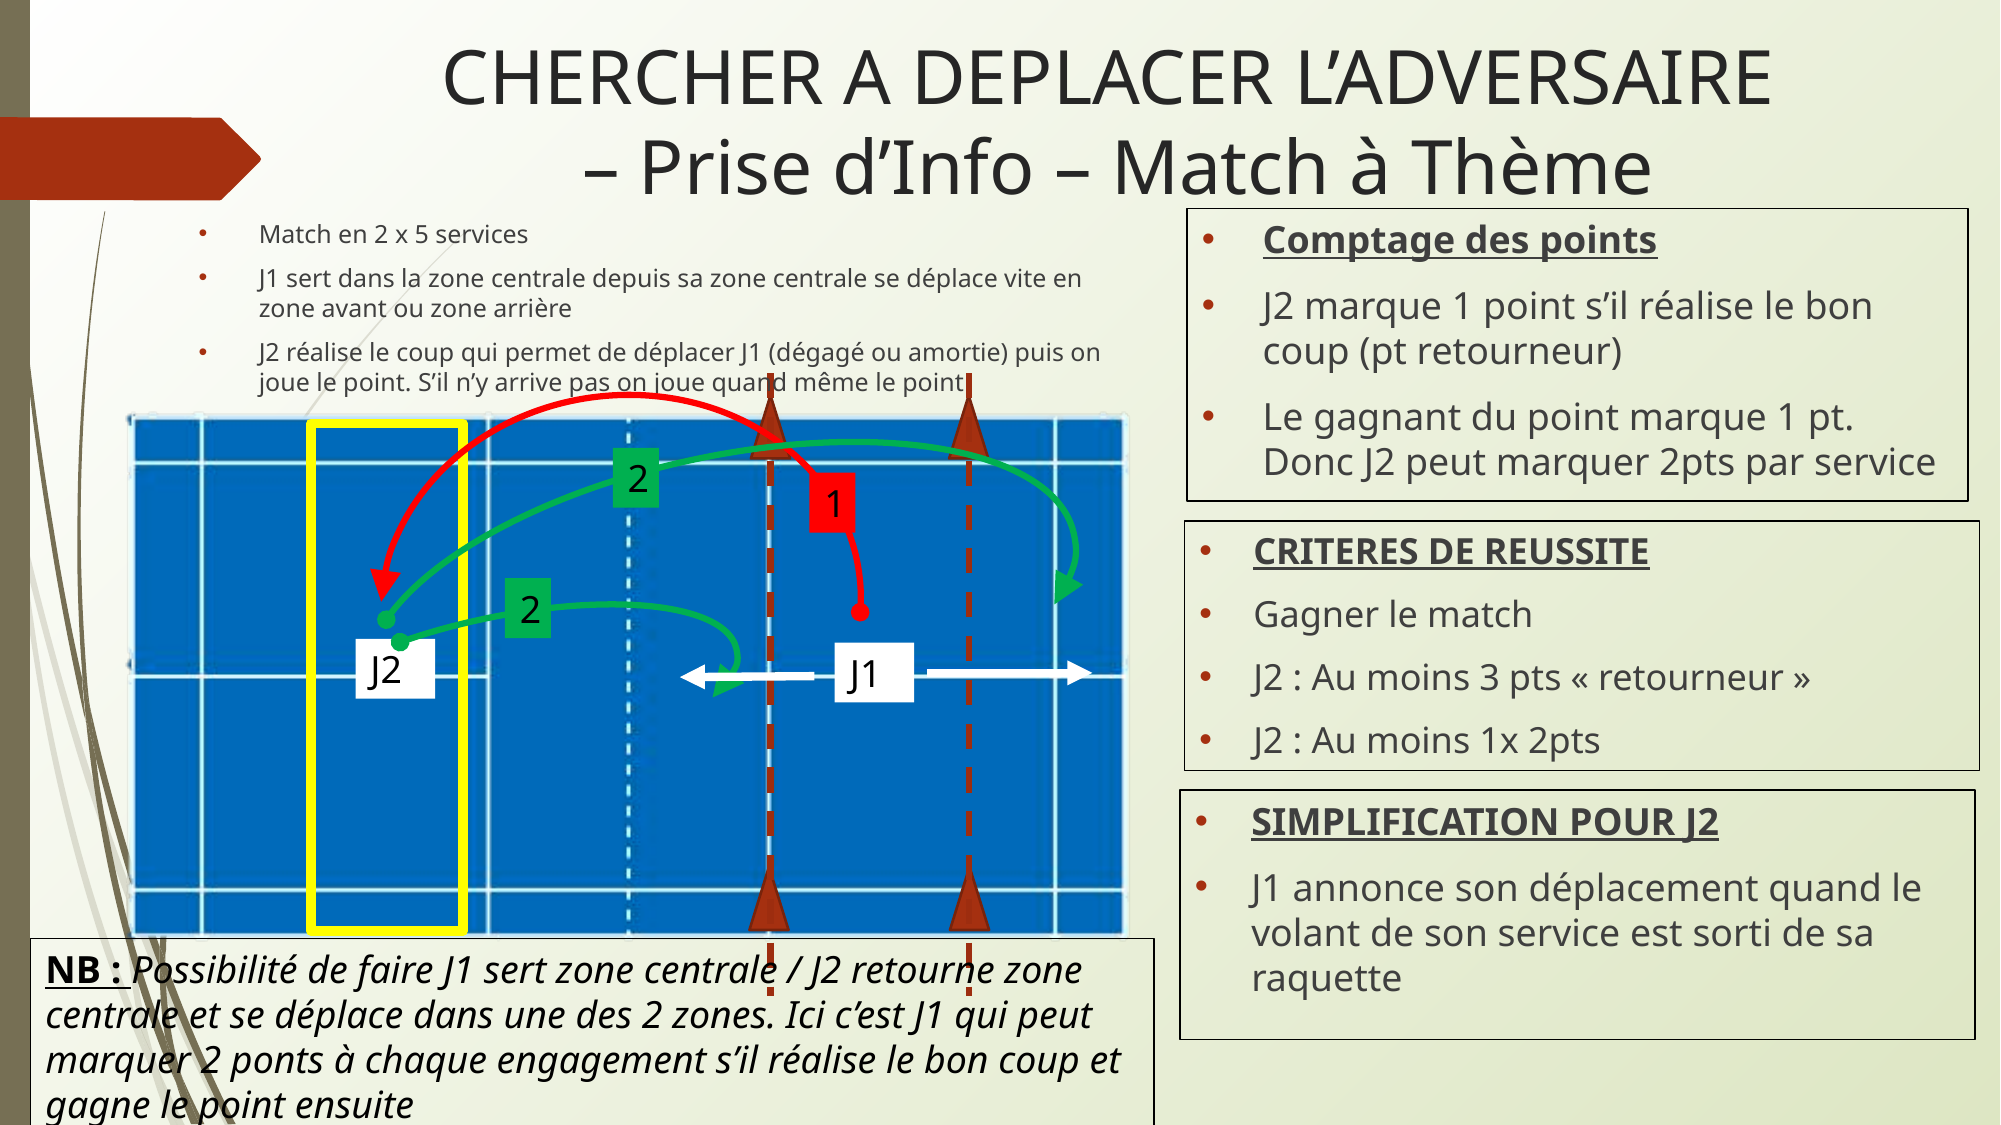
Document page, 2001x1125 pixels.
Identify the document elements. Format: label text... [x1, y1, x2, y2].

text_box NB : Possibilité de faire J1 sert zone centrale / J2 retourne zone centrale et se déplace dans une des 2 zones. Ici c’est J1 qui peut marquer 2 ponts à chaque engagement s’il réalise le bon coup et gagne le point ensuite [30, 1027, 1155, 1125]
list Match en 2 x 5 services J1 sert dans la zone centrale depuis sa zone centrale se déplace vite en zone avant ou zone arrière J2 réalise le coup qui permet de déplacer J1 (dégagé ou amortie) puis on joue le point. S’il n’y arrive pas on joue quand même le point [183, 210, 1119, 333]
text_box Comptage des points J2 marque 1 point s’il réalise le bon coup (pt retourneur) Le gagnant du point marque 1 pt. Donc J2 peut marquer 2pts par service [1186, 208, 1969, 502]
text_box SIMPLIFICATION POUR J2 J1 annonce son déplacement quand le volant de son service est sorti de sa raquette [1179, 790, 1975, 1040]
title CHERCHER A DEPLACER L’ADVERSAIRE – Prise d’Info – Match à Thème [222, 22, 2000, 233]
text_box CRITERES DE REUSSITE Gagner le match J2 : Au moins 3 pts « retourneur » J2 : Au moins 1x 2pts [1233, 521, 1980, 771]
picture [30, 334, 1229, 1020]
